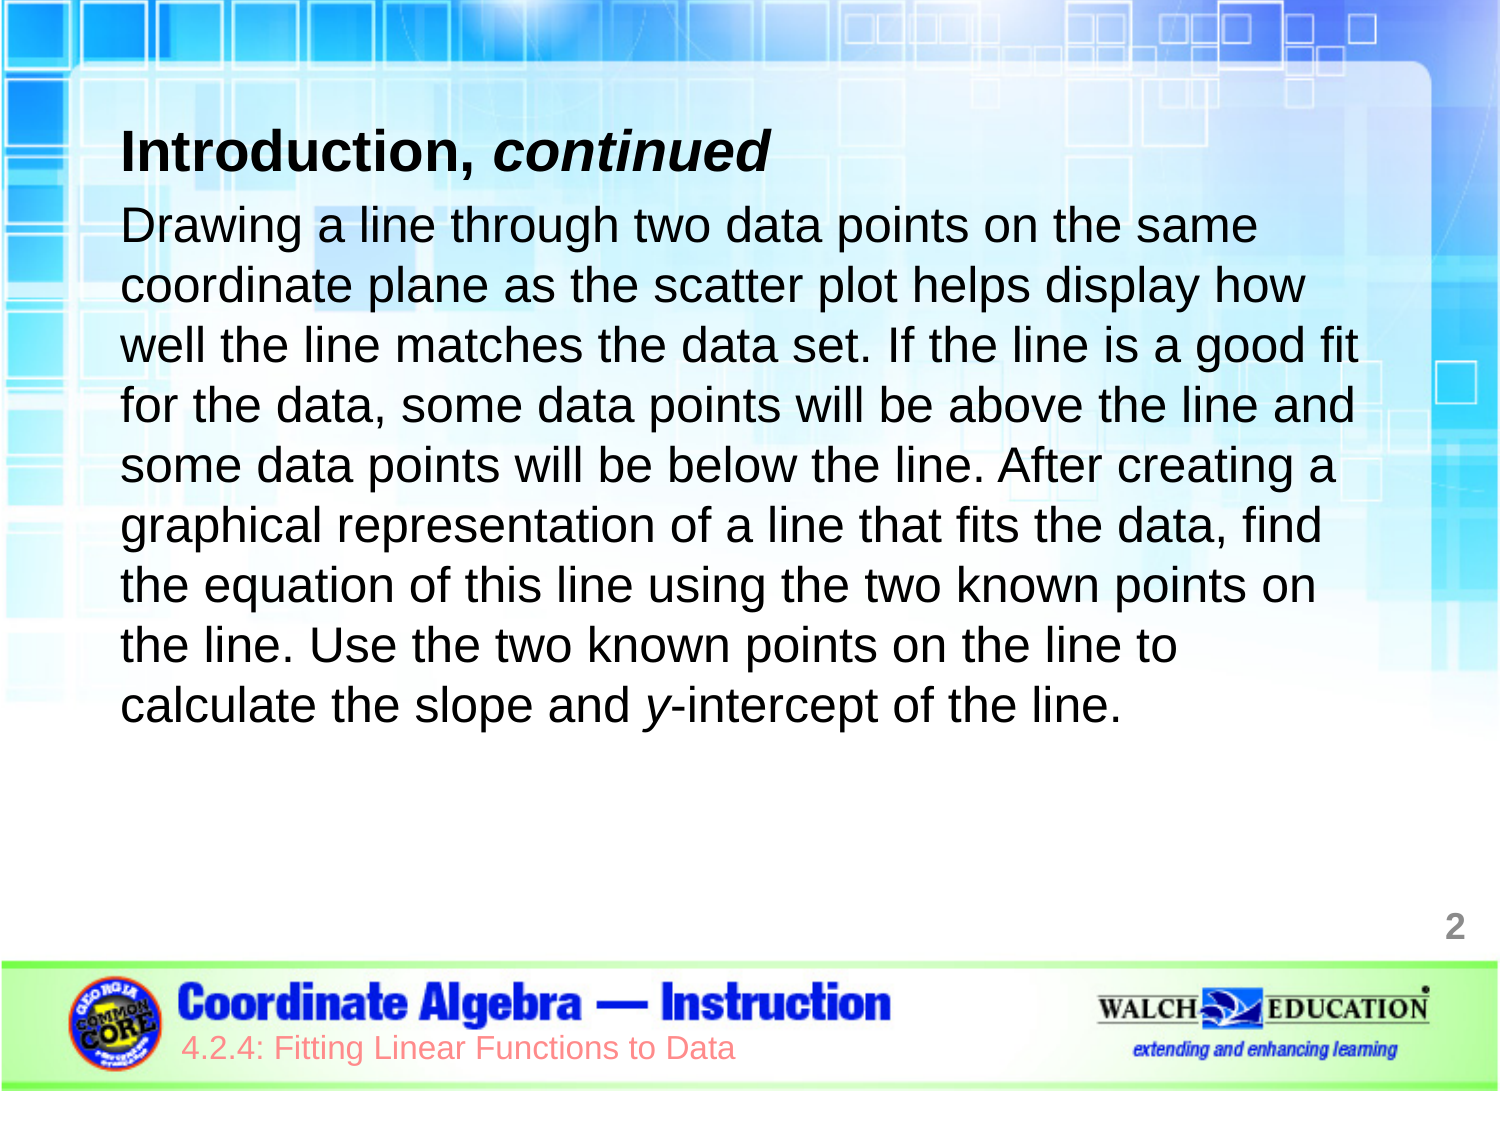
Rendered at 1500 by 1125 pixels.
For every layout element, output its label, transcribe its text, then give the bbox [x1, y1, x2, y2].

subtitle Introduction, continued Drawing a line through two data points on the same coordinate plane as the scatter plot helps display how well the line matches the data set. If the line is a good fit for the data, some data points will be above the line and some data points will be below the line. After creating a graphical representation of a line that fits the data, find the equation of this line using the two known points on the line. Use the two known points on the line to calculate the slope and y-intercept of the line. [105, 105, 1396, 925]
slide_number 2 [1361, 901, 1481, 949]
picture [1, 0, 1500, 1091]
footer 4.2.4: Fitting Linear Functions to Data [166, 1024, 1080, 1069]
